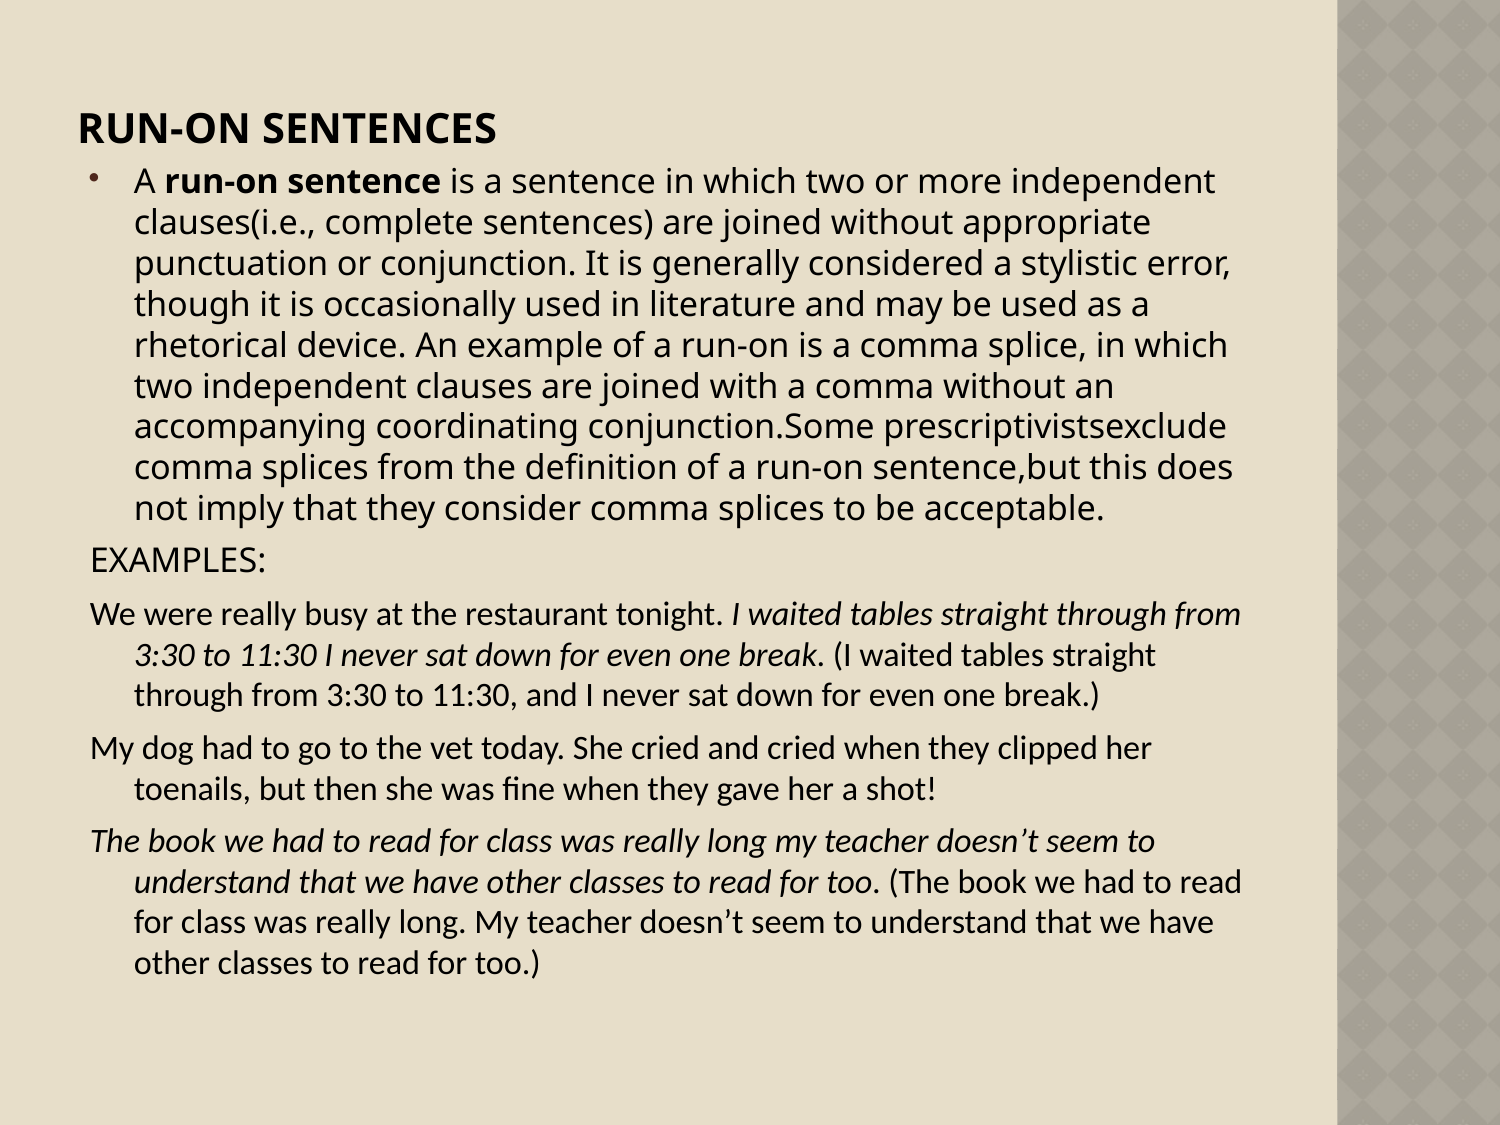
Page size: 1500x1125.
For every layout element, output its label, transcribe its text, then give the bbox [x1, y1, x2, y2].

list A run-on sentence is a sentence in which two or more independent clauses(i.e., complete sentences) are joined without appropriate punctuation or conjunction. It is generally considered a stylistic error, though it is occasionally used in literature and may be used as a rhetorical device. An example of a run-on is a comma splice, in which two independent clauses are joined with a comma without an accompanying coordinating conjunction.Some prescriptivistsexclude comma splices from the definition of a run-on sentence,but this does not imply that they consider comma splices to be acceptable. EXAMPLES: We were really busy at the restaurant tonight. I waited tables straight through from 3:30 to 11:30 I never sat down for even one break. (I waited tables straight through from 3:30 to 11:30, and I never sat down for even one break.) My dog had to go to the vet today. She cried and cried when they clipped her toenails, but then she was fine when they gave her a shot! The book we had to read for class was really long my teacher doesn’t seem to understand that we have other classes to read for too. (The book we had to read for class was really long. My teacher doesn’t seem to understand that we have other classes to read for too.) [75, 152, 1263, 1059]
title Run-on Sentences [70, 52, 1263, 153]
